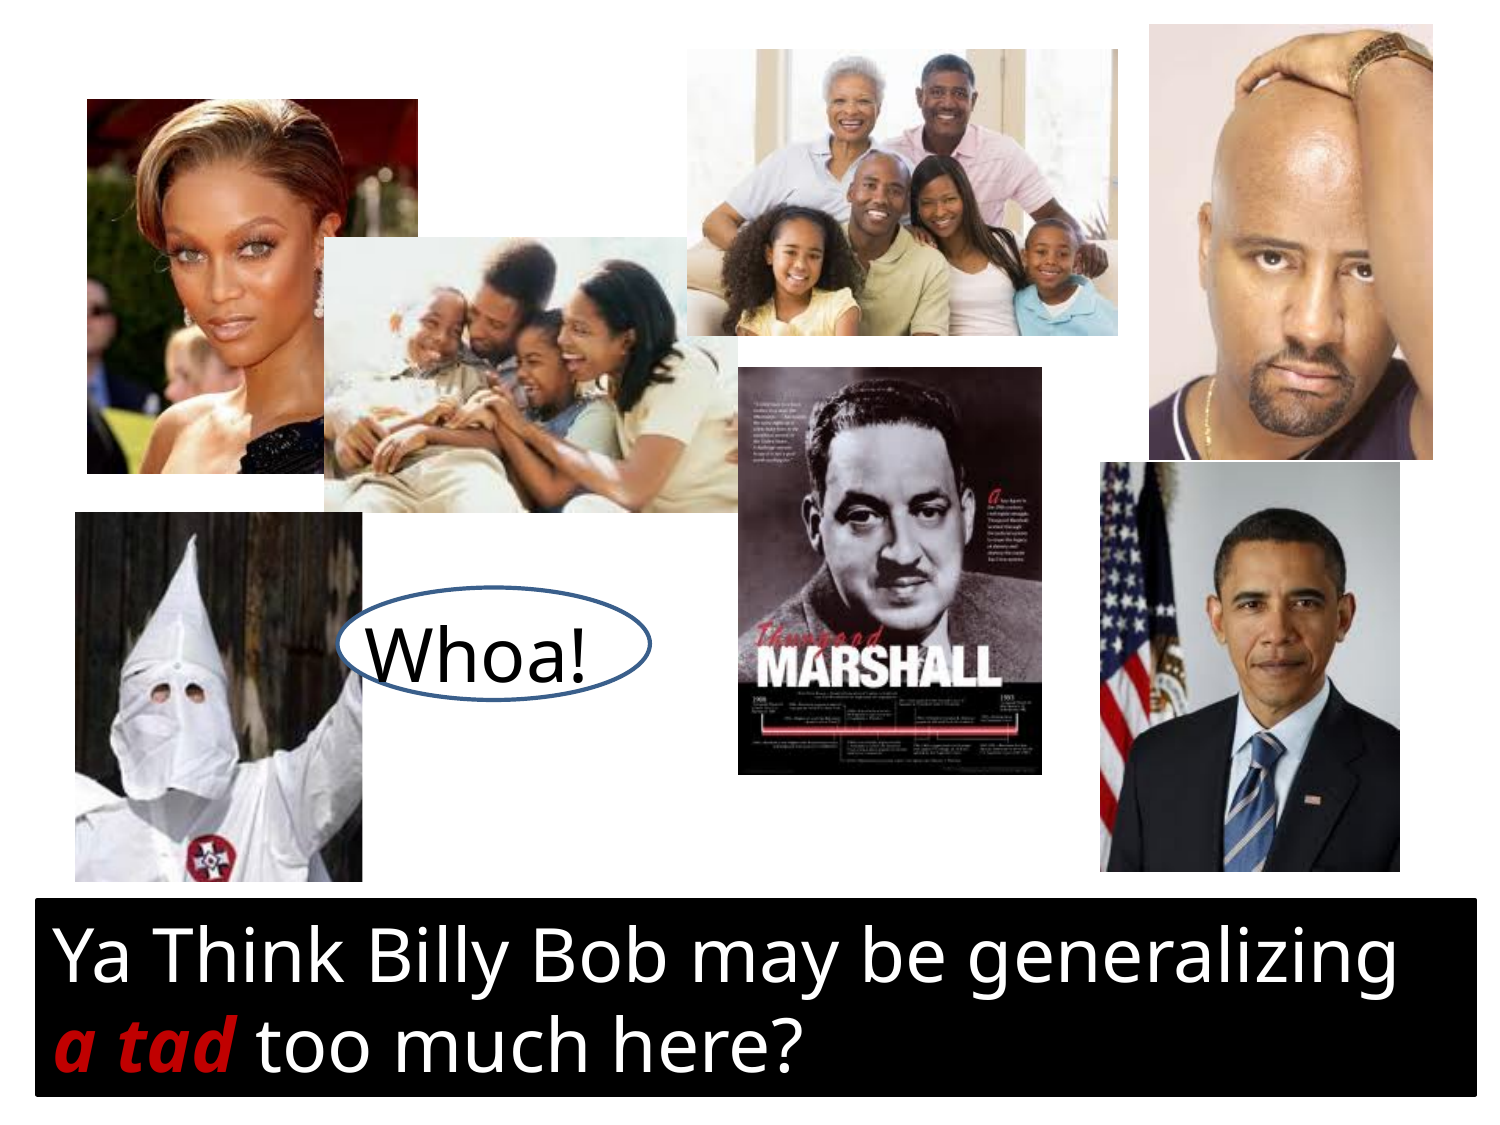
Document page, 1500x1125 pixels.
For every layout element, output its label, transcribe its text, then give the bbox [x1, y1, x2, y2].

text_box [638, 619, 653, 668]
picture [1149, 24, 1434, 460]
picture [74, 49, 1118, 883]
text_box Whoa! [366, 599, 638, 705]
picture [1099, 462, 1401, 873]
text_box [391, 585, 596, 599]
text_box Ya Think Billy Bob may be generalizing a tad too much here? [35, 898, 1477, 1097]
